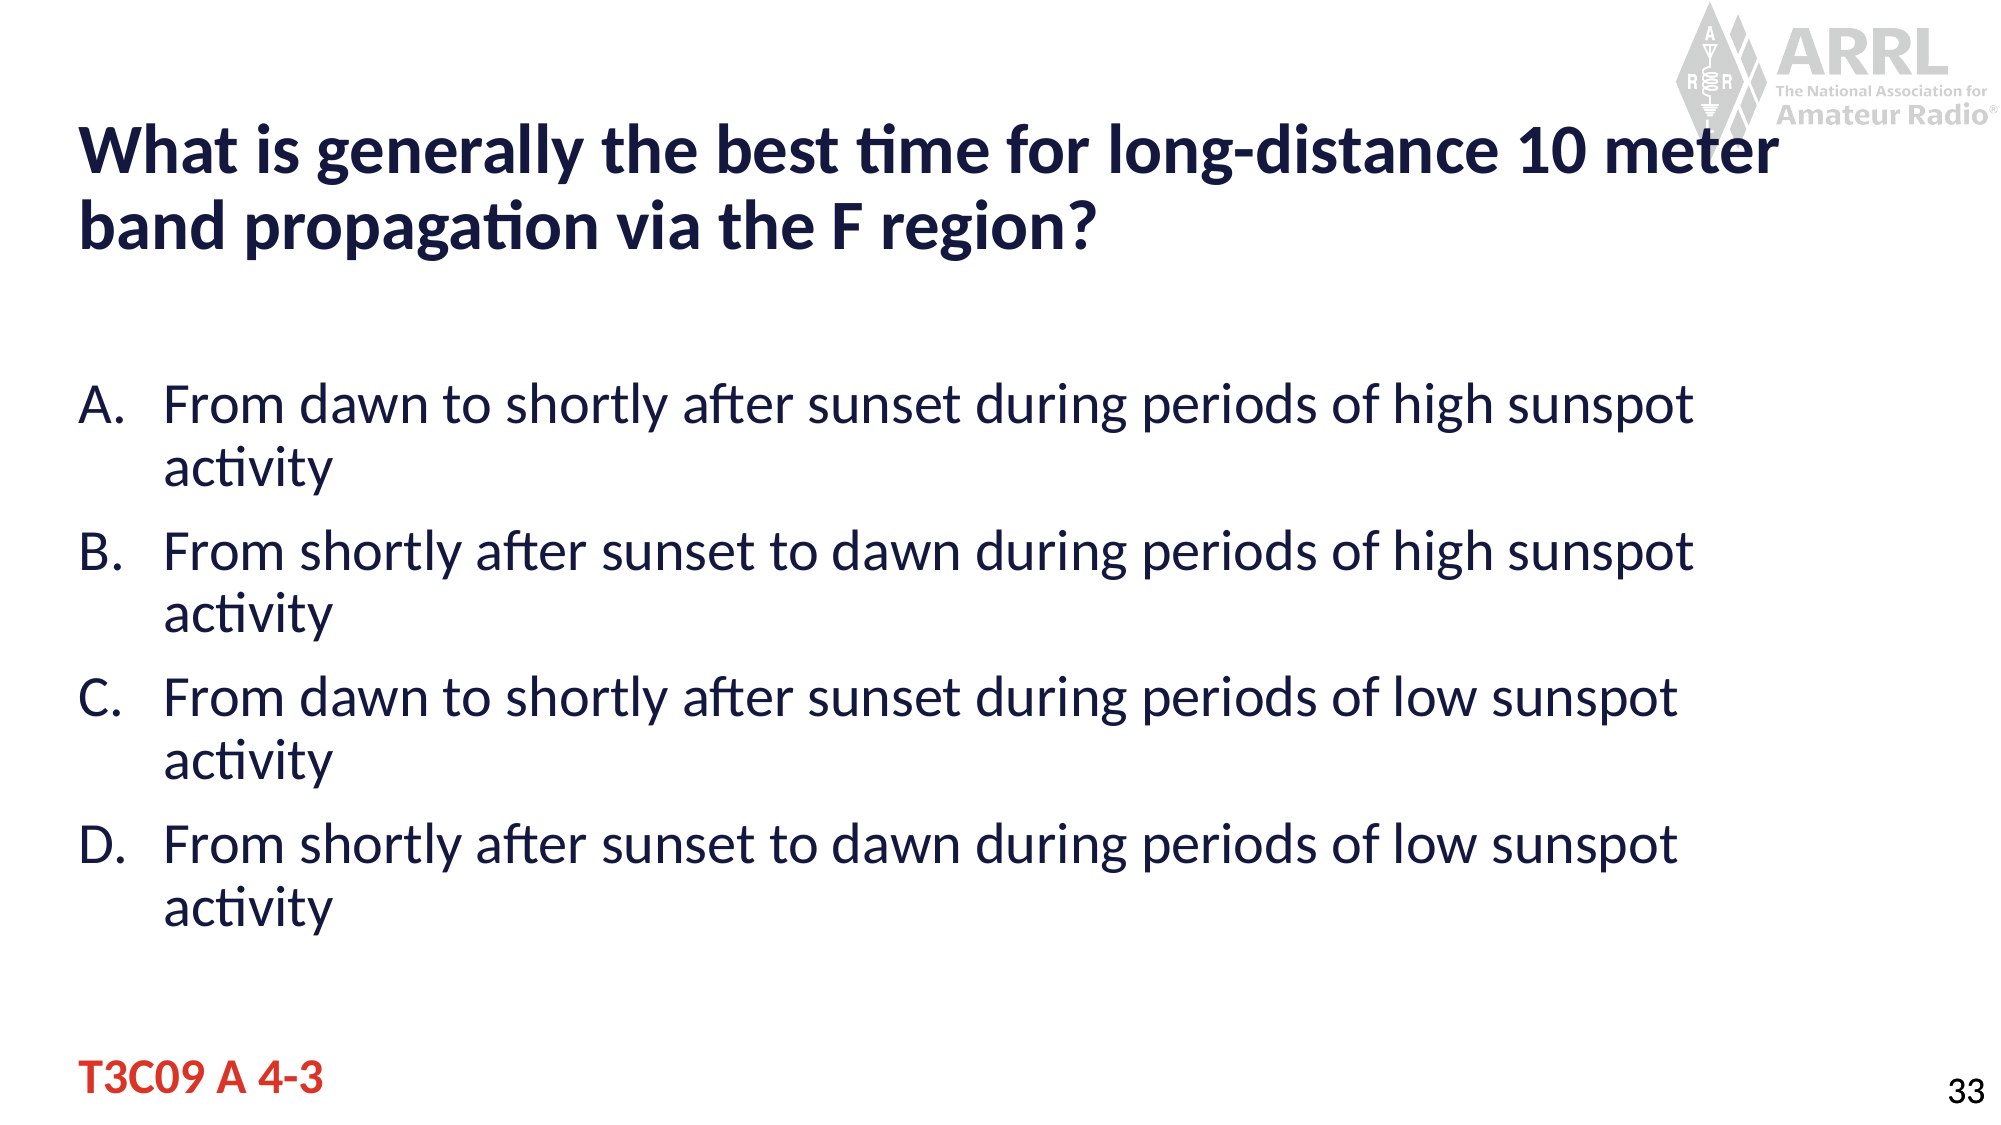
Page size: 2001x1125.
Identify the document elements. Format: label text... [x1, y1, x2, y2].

list From dawn to shortly after sunset during periods of high sunspot activity From shortly after sunset to dawn during periods of high sunspot activity From dawn to shortly after sunset during periods of low sunspot activity From shortly after sunset to dawn during periods of low sunspot activity [63, 365, 1863, 989]
title What is generally the best time for long-distance 10 meter band propagation via the F region? [63, 59, 1863, 318]
picture [1674, 0, 2000, 164]
text_box T3C09 A 4-3 [63, 1036, 921, 1112]
